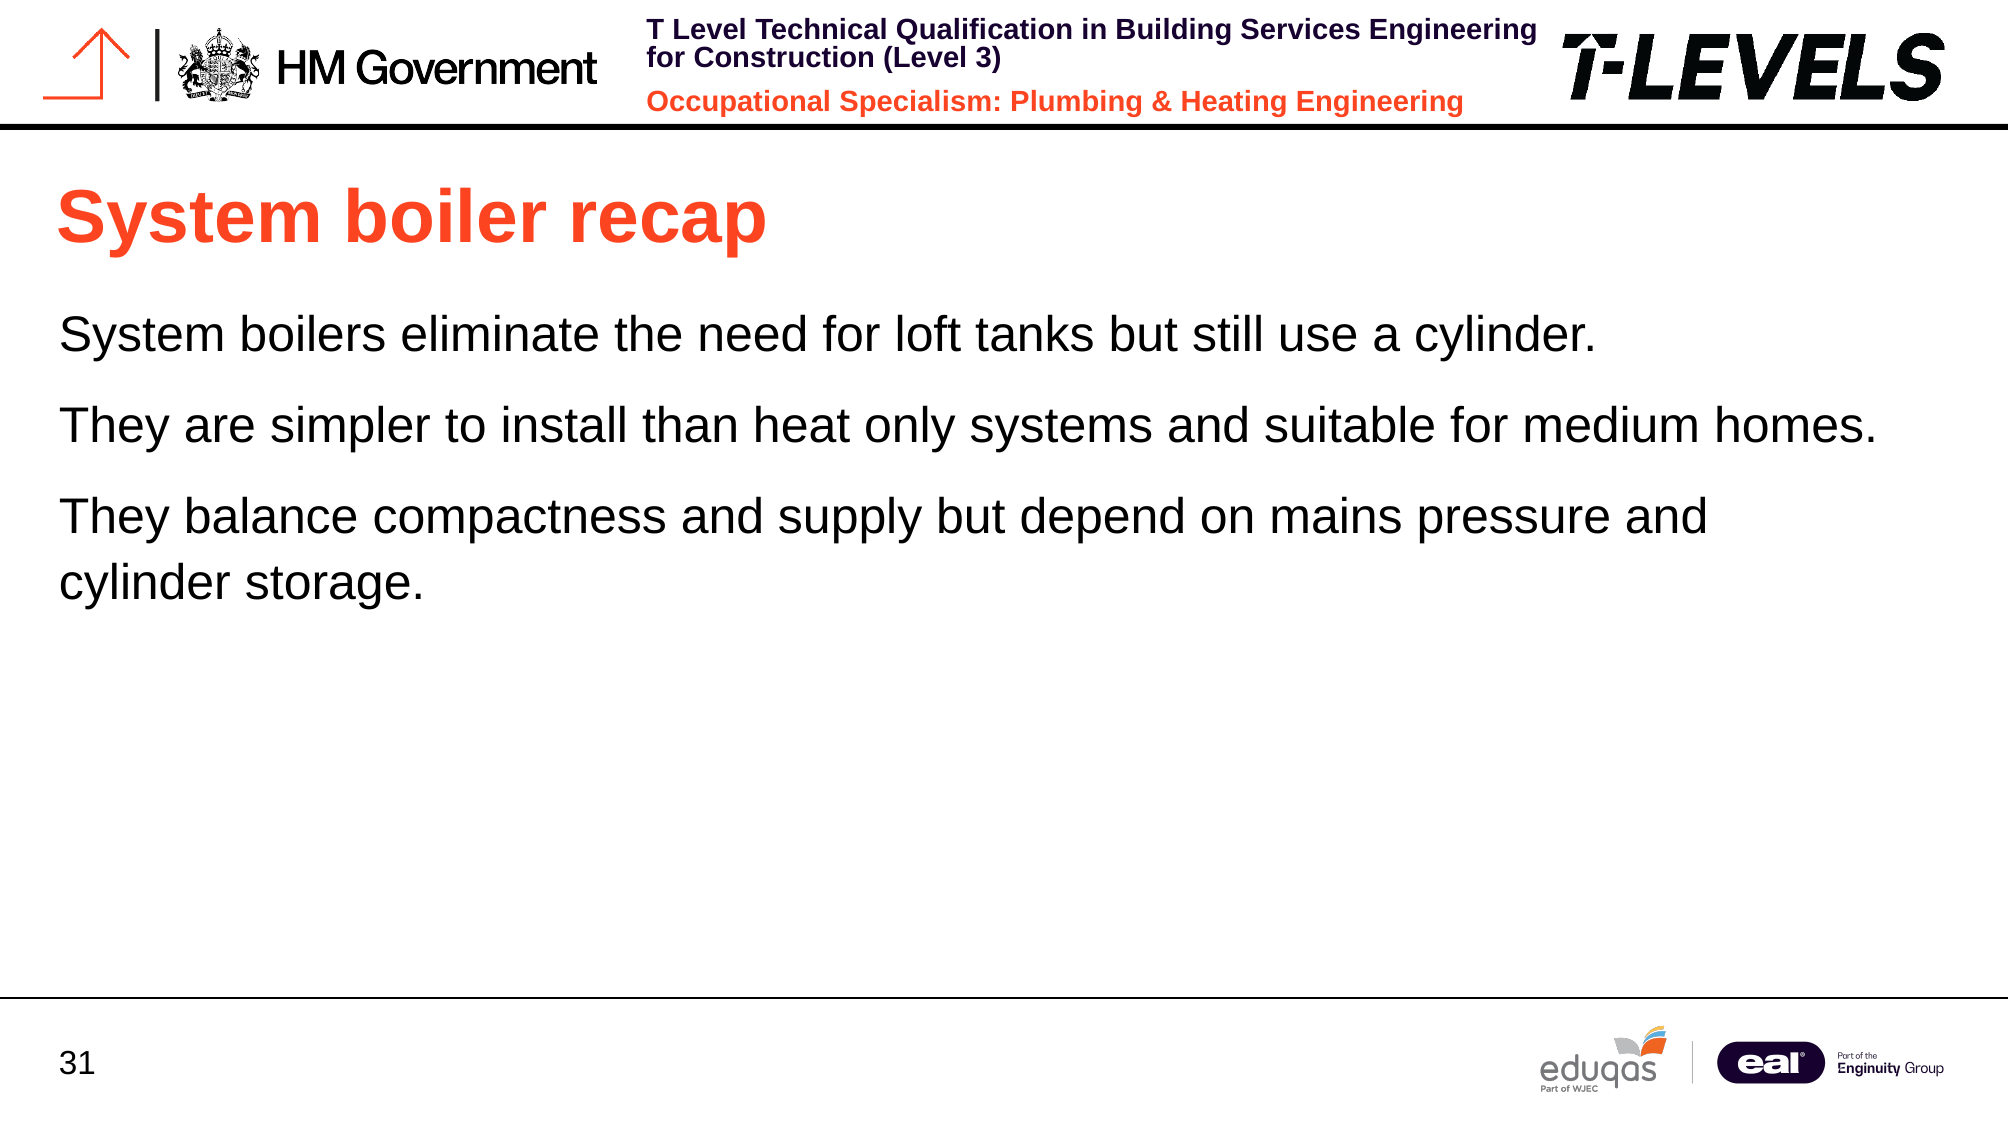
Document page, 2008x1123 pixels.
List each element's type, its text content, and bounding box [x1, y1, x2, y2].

picture [1543, 25, 1964, 108]
picture [155, 28, 597, 102]
list System boilers eliminate the need for loft tanks but still use a cylinder. They are simpler to install than heat only systems and suitable for medium homes. They balance compactness and supply but depend on mains pressure and cylinder storage. [59, 295, 1890, 982]
title System boiler recap [41, 111, 1949, 314]
picture [38, 27, 136, 100]
picture [1535, 1021, 1949, 1097]
